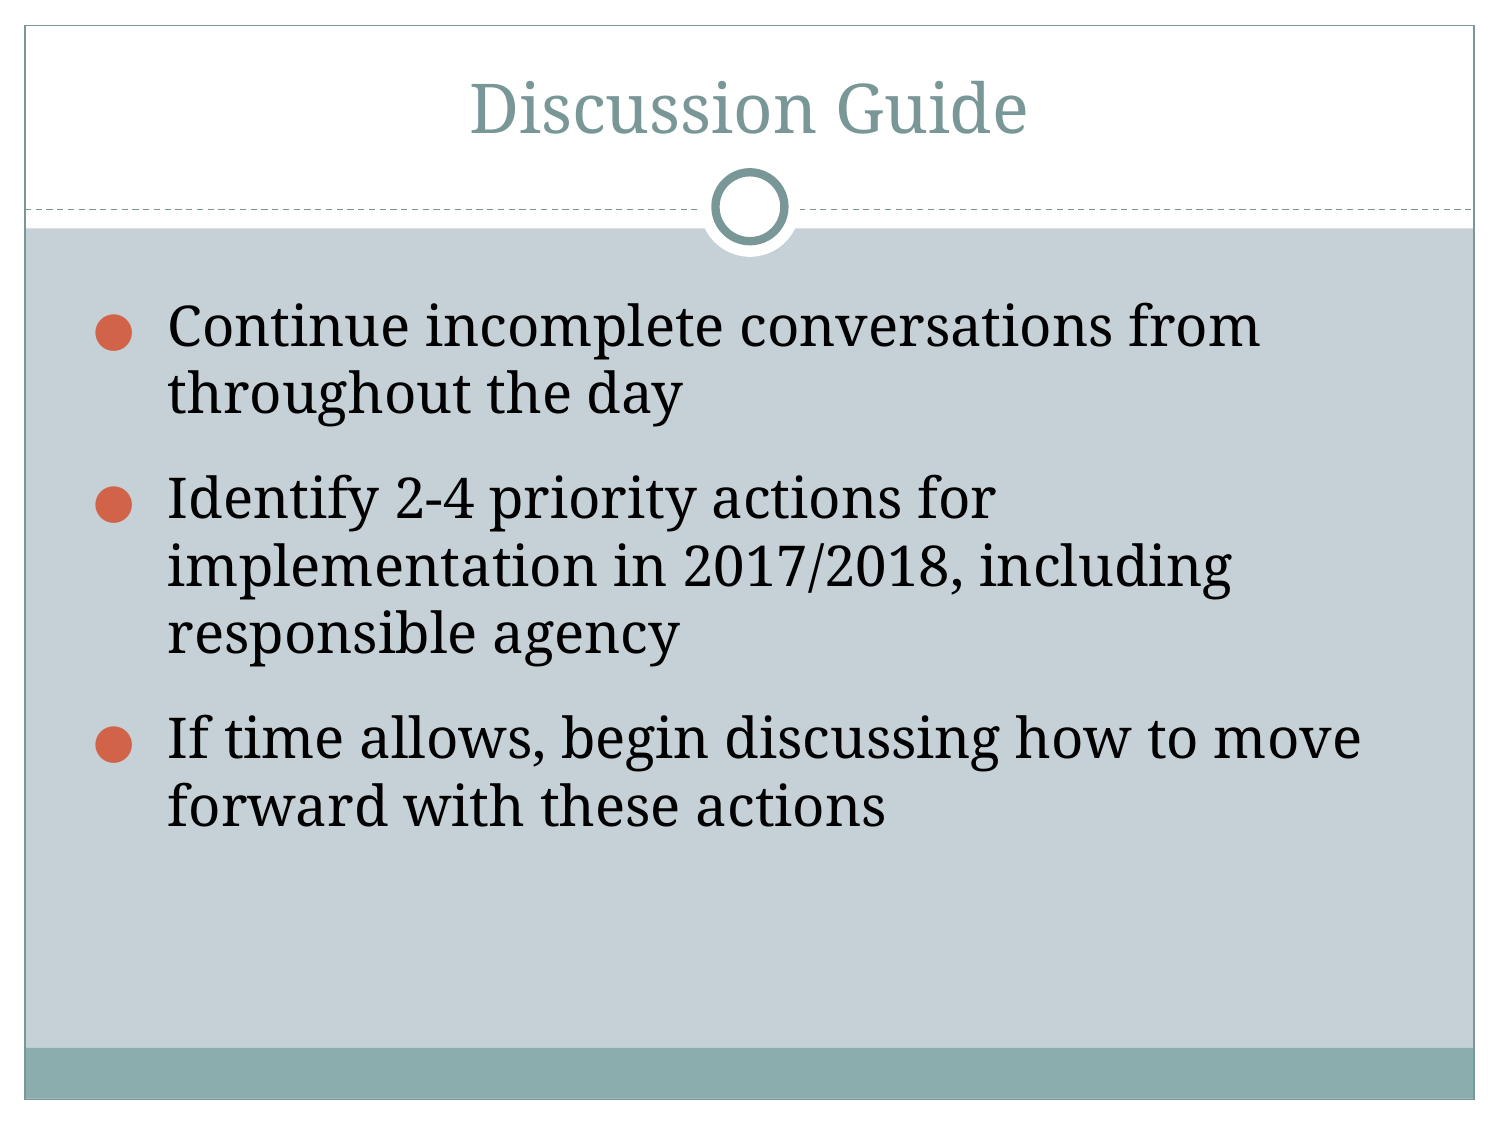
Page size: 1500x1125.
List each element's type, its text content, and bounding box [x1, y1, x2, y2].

list Continue incomplete conversations from throughout the day Identify 2-4 priority actions for implementation in 2017/2018, including responsible agency If time allows, begin discussing how to move forward with these actions [49, 275, 1445, 1025]
title Discussion Guide [49, 37, 1450, 162]
